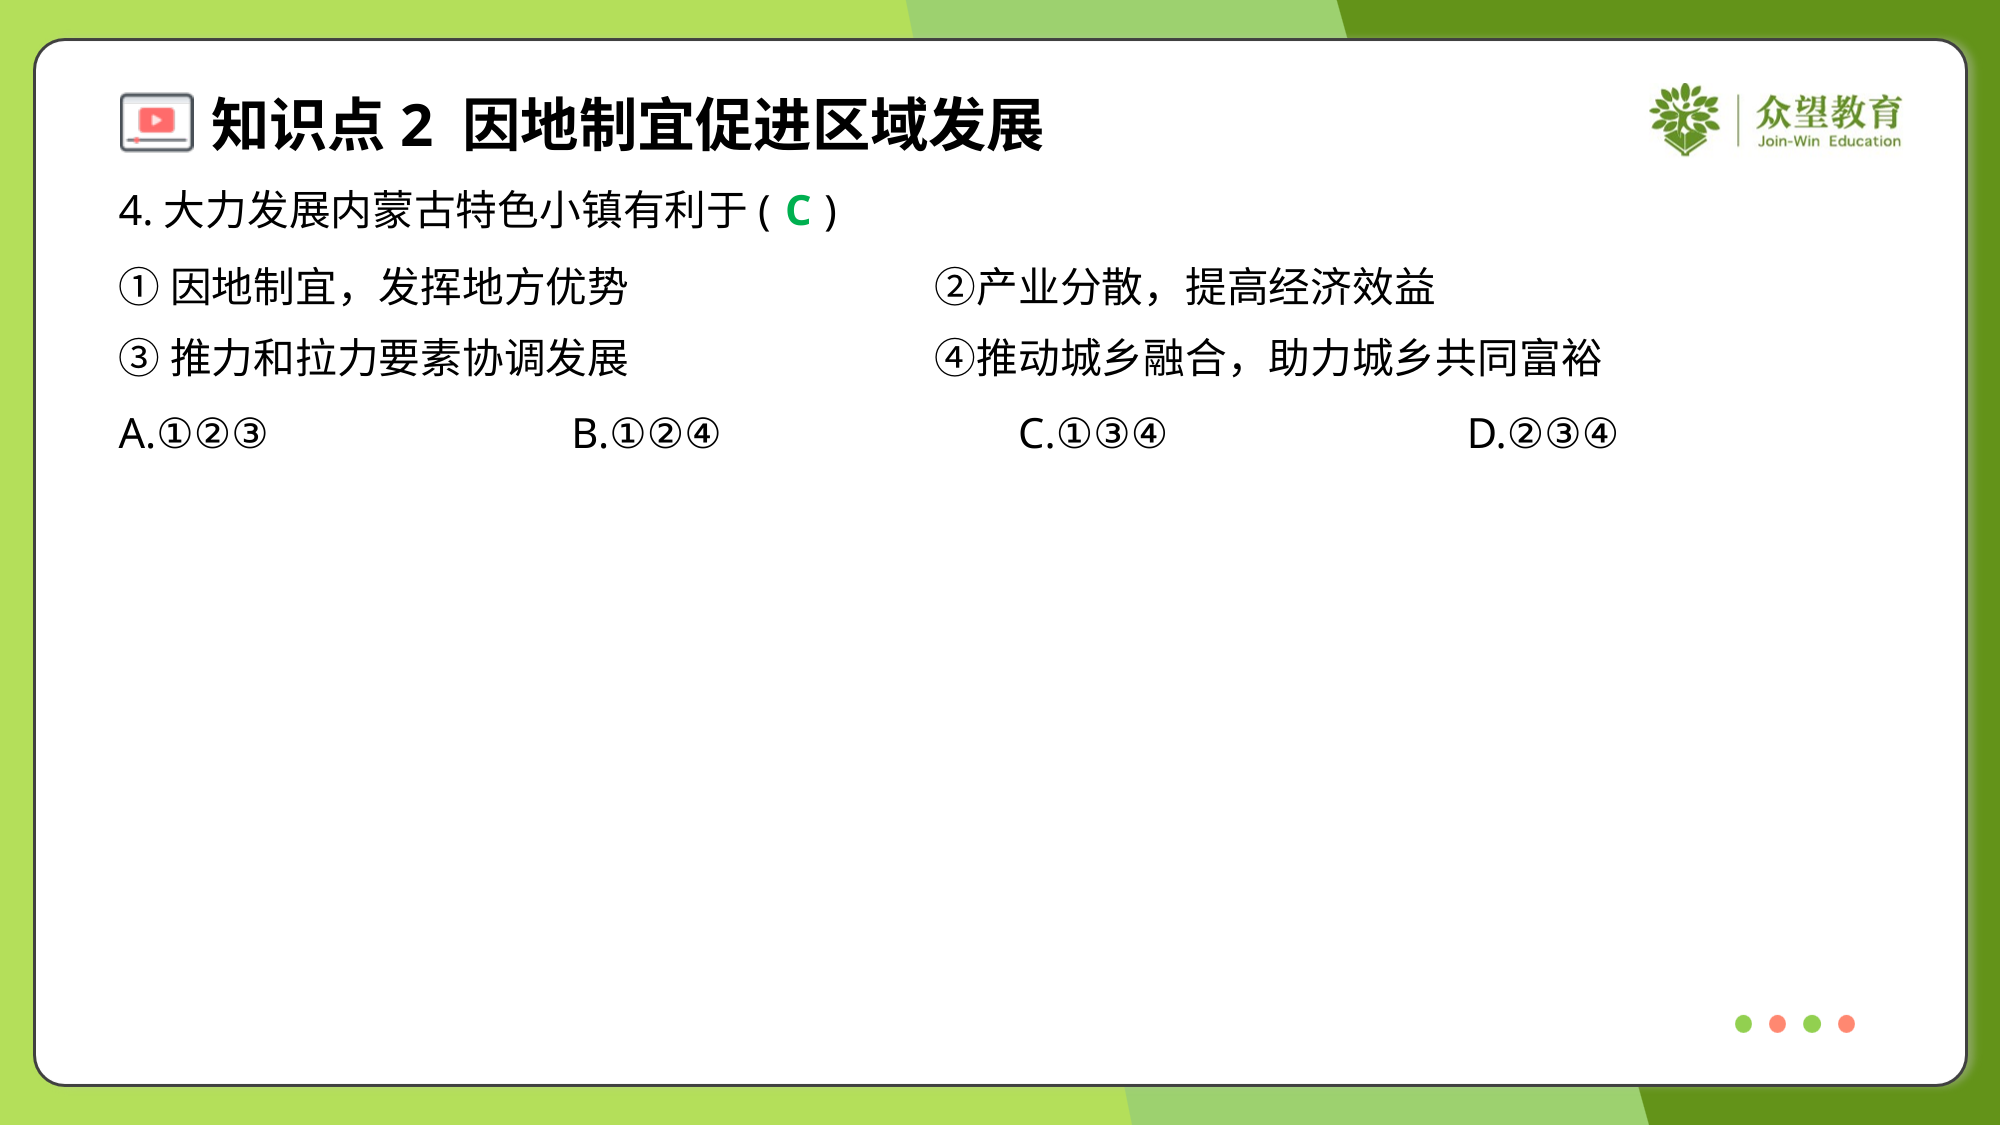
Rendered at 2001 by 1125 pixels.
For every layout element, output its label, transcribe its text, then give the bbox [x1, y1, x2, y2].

text_box ①因地制宜，发挥地方优势 ②产业分散，提高经济效益 ③推力和拉力要素协调发展 ④推动城乡融合，助力城乡共同富裕 [118, 235, 1883, 374]
text_box 4.大力发展内蒙古特色小镇有利于( ) [828, 158, 1883, 226]
picture [0, 0, 2000, 1125]
text_box A.①②③ B.①②④ C.①③④ D.②③④ [118, 381, 1883, 448]
text_box C [769, 158, 828, 226]
text_box 4.大力发展内蒙古特色小镇有利于( ) [118, 158, 769, 226]
